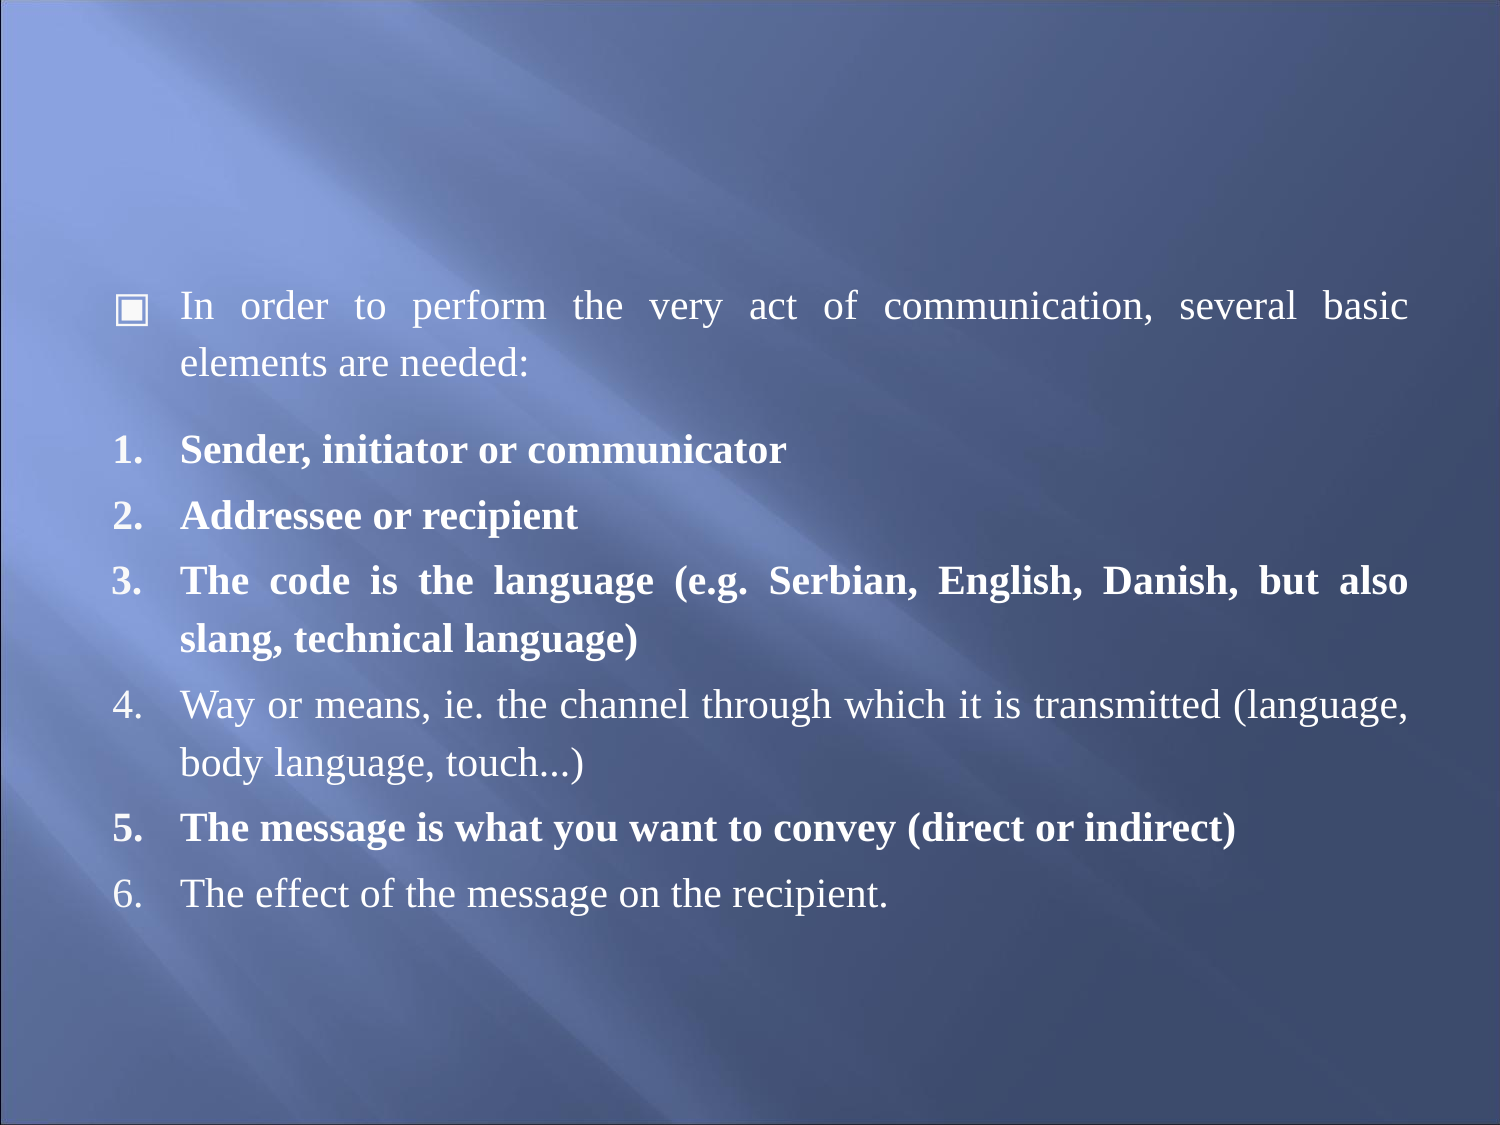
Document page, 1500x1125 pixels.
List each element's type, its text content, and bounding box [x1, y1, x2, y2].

picture [0, 0, 1500, 1125]
list In order to perform the very act of communication, several basic elements are needed: Sender, initiator or communicator Addressee or recipient The code is the language (e.g. Serbian, English, Danish, but also slang, technical language) Way or means, ie. the channel through which it is transmitted (language, body language, touch...) The message is what you want to convey (direct or indirect) The effect of the message on the recipient. [75, 262, 1425, 1035]
